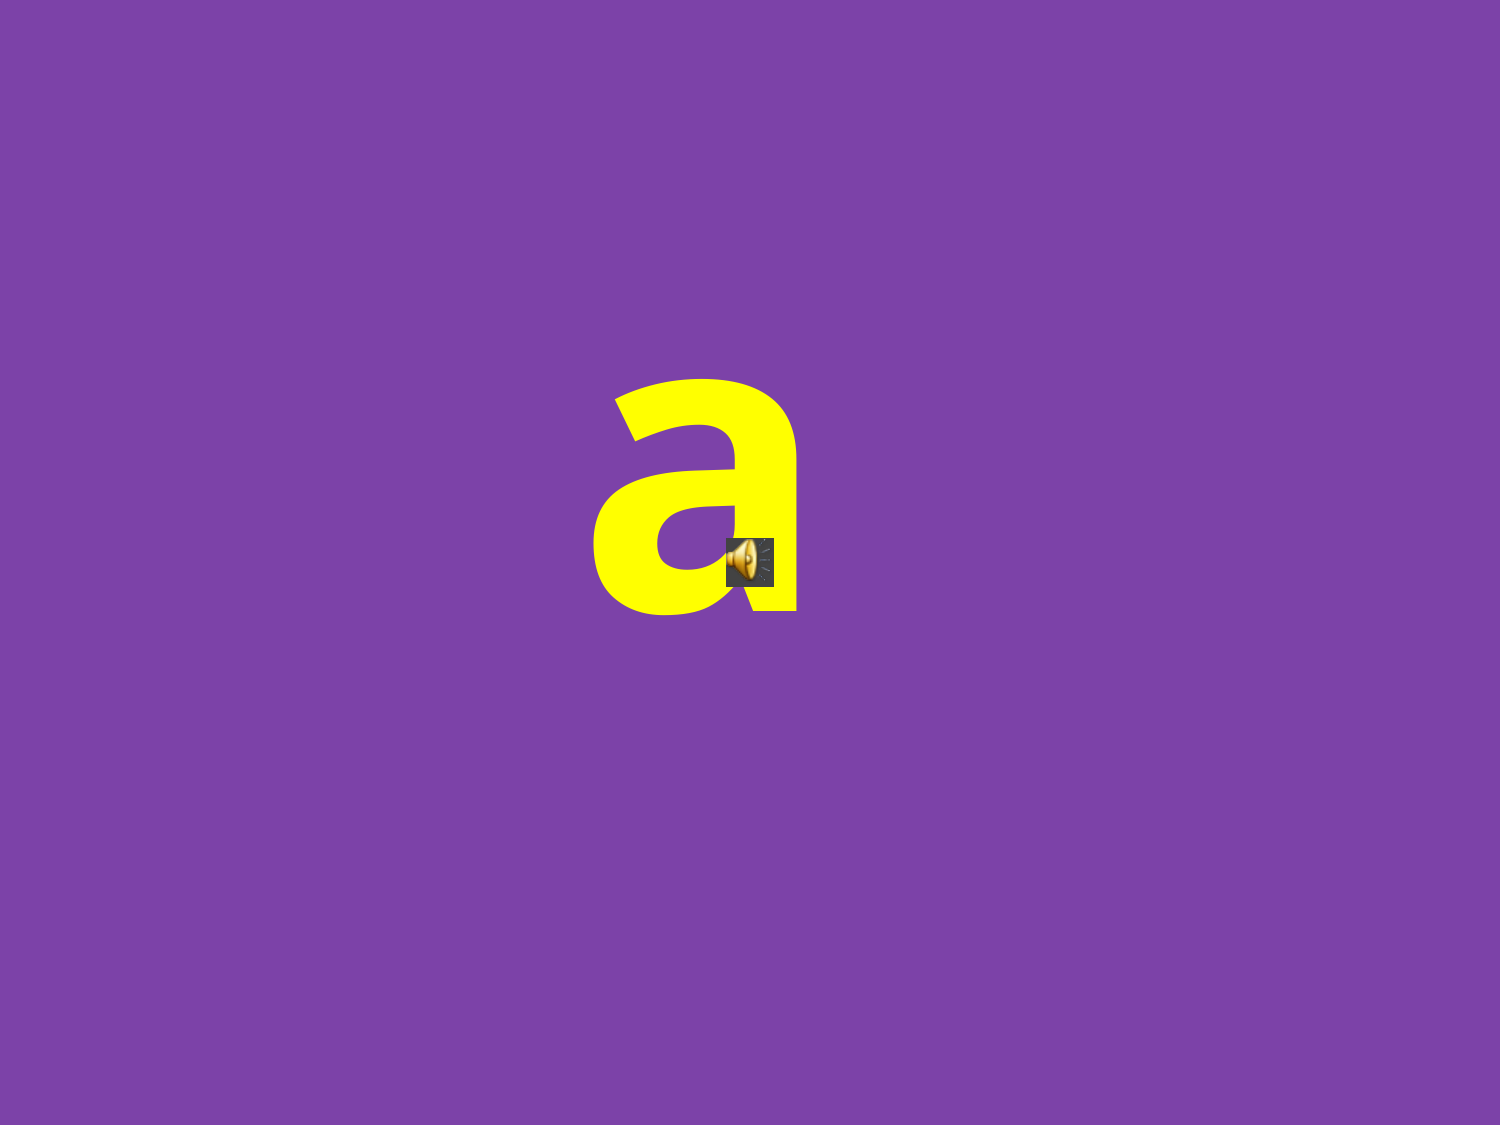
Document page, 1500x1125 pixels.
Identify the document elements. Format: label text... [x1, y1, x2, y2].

text_box a [512, 187, 894, 703]
picture [724, 537, 776, 588]
